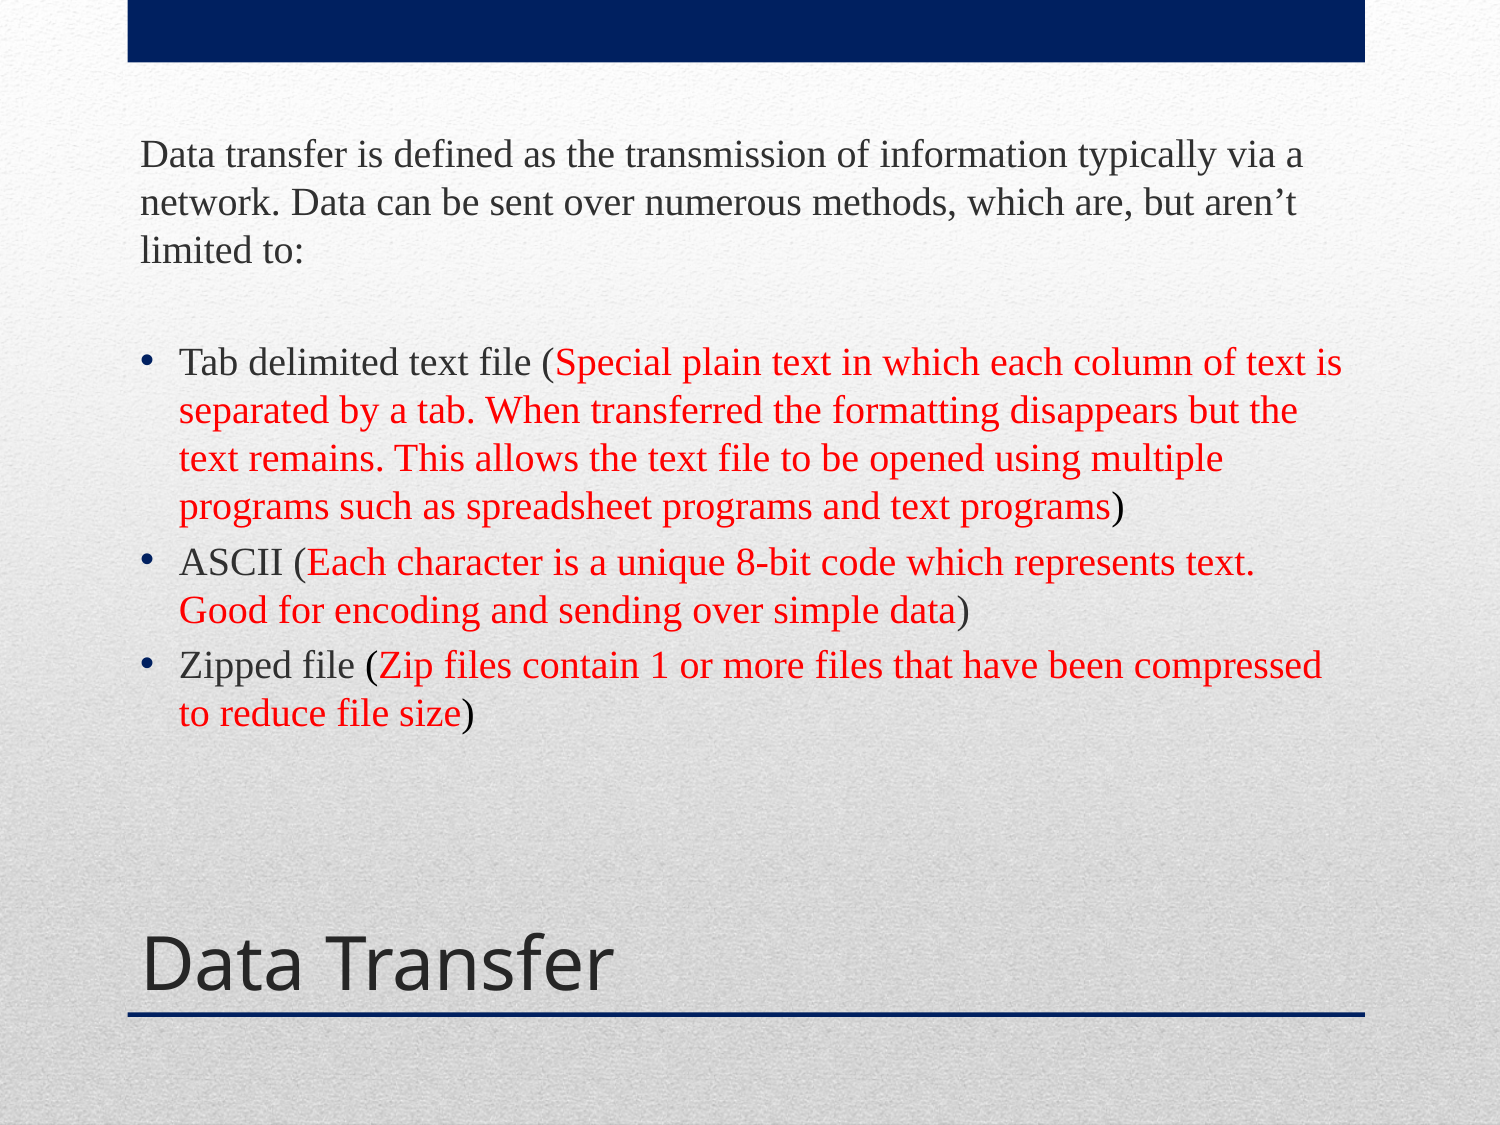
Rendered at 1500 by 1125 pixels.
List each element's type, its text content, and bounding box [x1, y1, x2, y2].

title Data Transfer [125, 750, 1238, 1013]
list Data transfer is defined as the transmission of information typically via a network. Data can be sent over numerous methods, which are, but aren’t limited to: Tab delimited text file (Special plain text in which each column of text is separated by a tab. When transferred the formatting disappears but the text remains. This allows the text file to be opened using multiple programs such as spreadsheet programs and text programs) ASCII (Each character is a unique 8-bit code which represents text. Good for encoding and sending over simple data) Zipped file (Zip files contain 1 or more files that have been compressed to reduce file size) [125, 112, 1363, 750]
